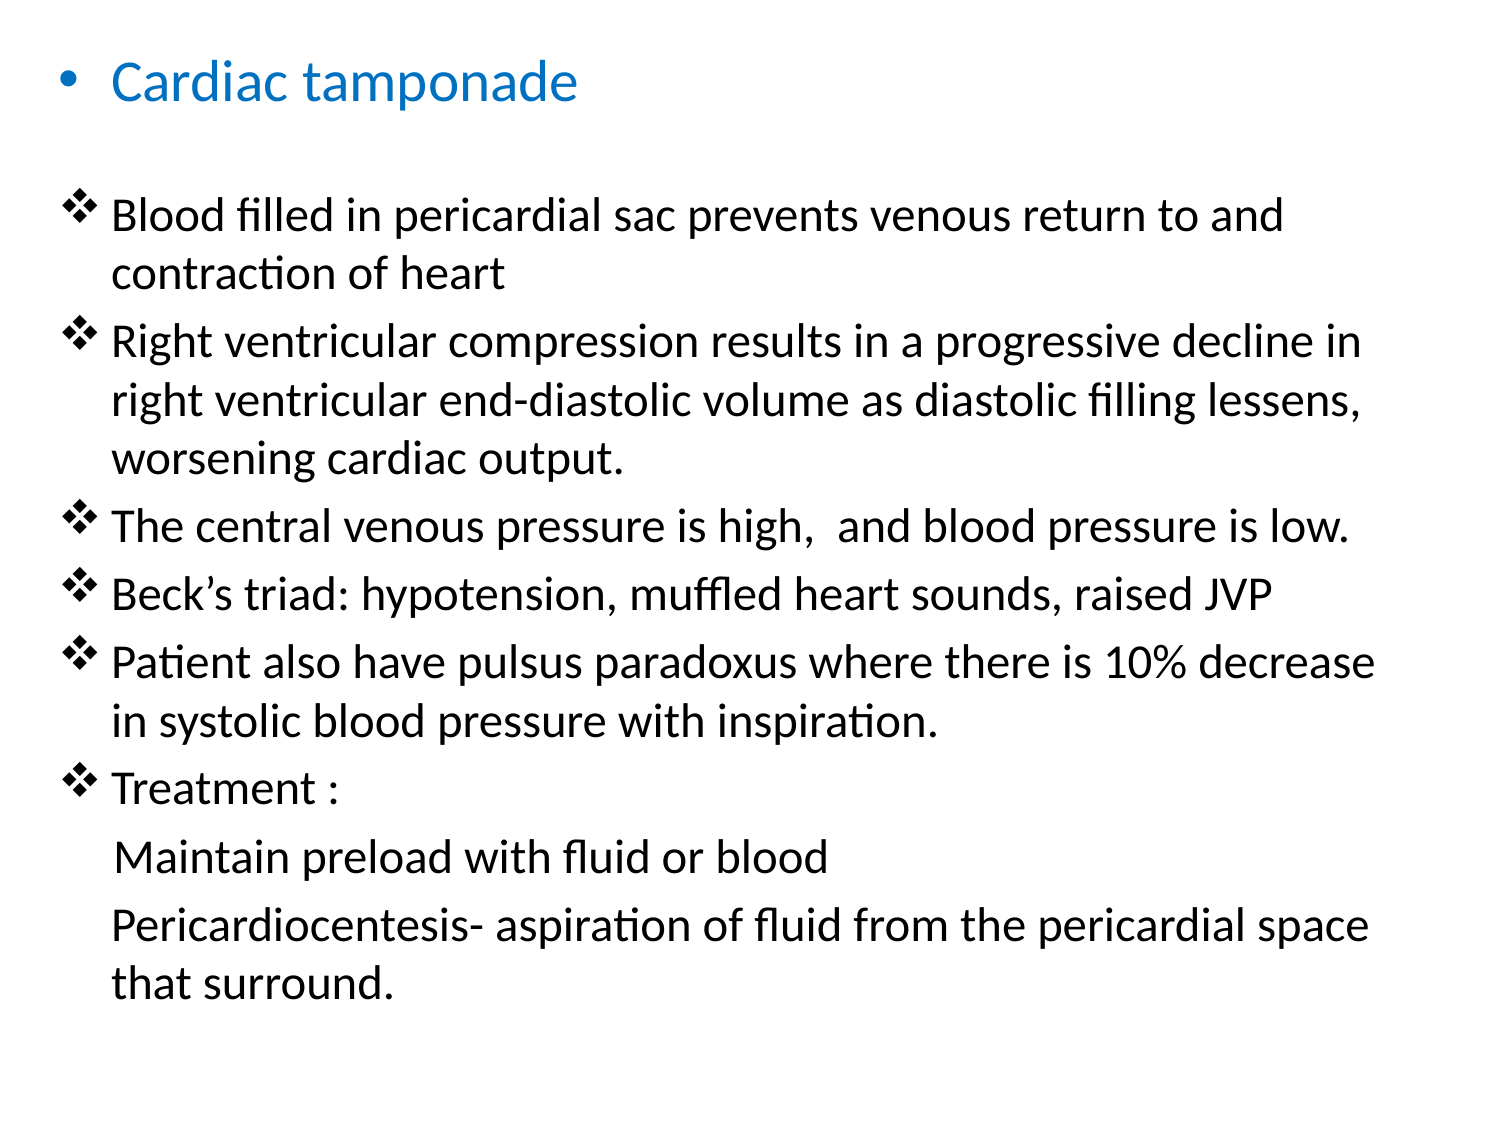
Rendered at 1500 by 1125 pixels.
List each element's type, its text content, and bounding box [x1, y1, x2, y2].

list Cardiac tamponade Blood filled in pericardial sac prevents venous return to and contraction of heart Right ventricular compression results in a progressive decline in right ventricular end-diastolic volume as diastolic filling lessens, worsening cardiac output. The central venous pressure is high, and blood pressure is low. Beck’s triad: hypotension, muffled heart sounds, raised JVP Patient also have pulsus paradoxus where there is 10% decrease in systolic blood pressure with inspiration. Treatment : Maintain preload with fluid or blood Pericardiocentesis- aspiration of fluid from the pericardial space that surround. [43, 35, 1423, 1090]
